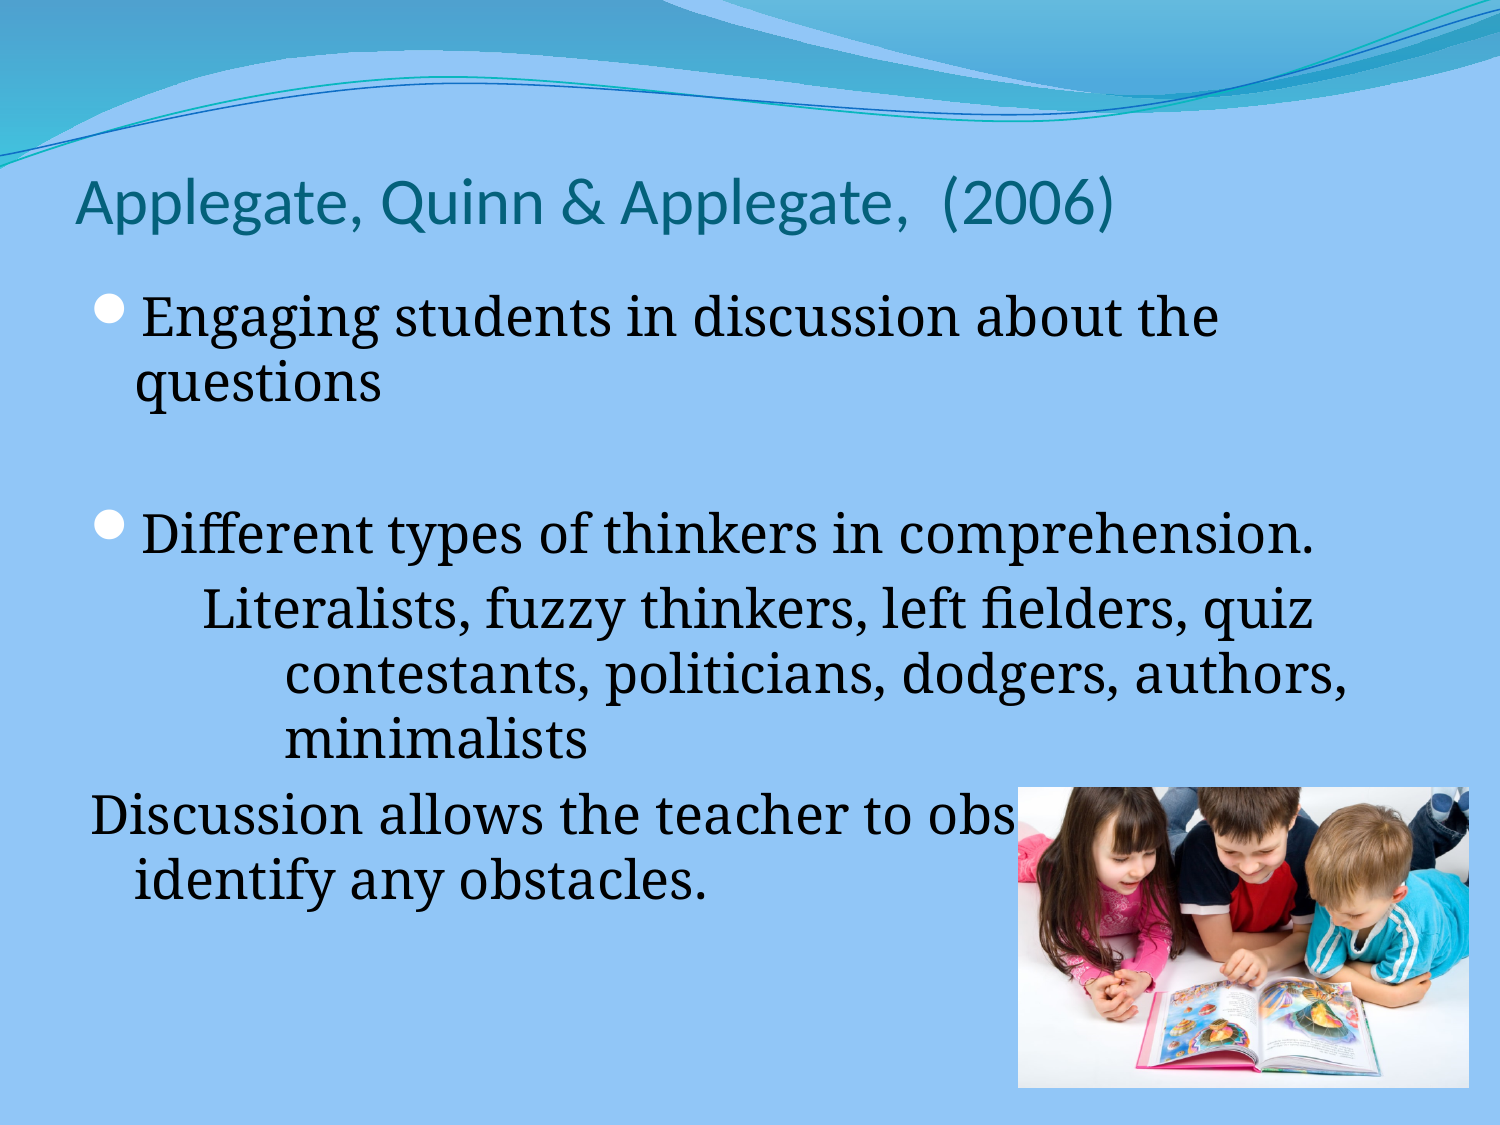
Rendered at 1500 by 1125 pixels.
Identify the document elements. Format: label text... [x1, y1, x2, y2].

picture [1018, 787, 1470, 1088]
title Applegate, Quinn & Applegate, (2006) [74, 49, 1426, 238]
picture [1453, 920, 1457, 932]
list Engaging students in discussion about the questions Different types of thinkers in comprehension. Literalists, fuzzy thinkers, left fielders, quiz contestants, politicians, dodgers, authors, minimalists Discussion allows the teacher to observe and identify any obstacles. [74, 274, 1426, 996]
